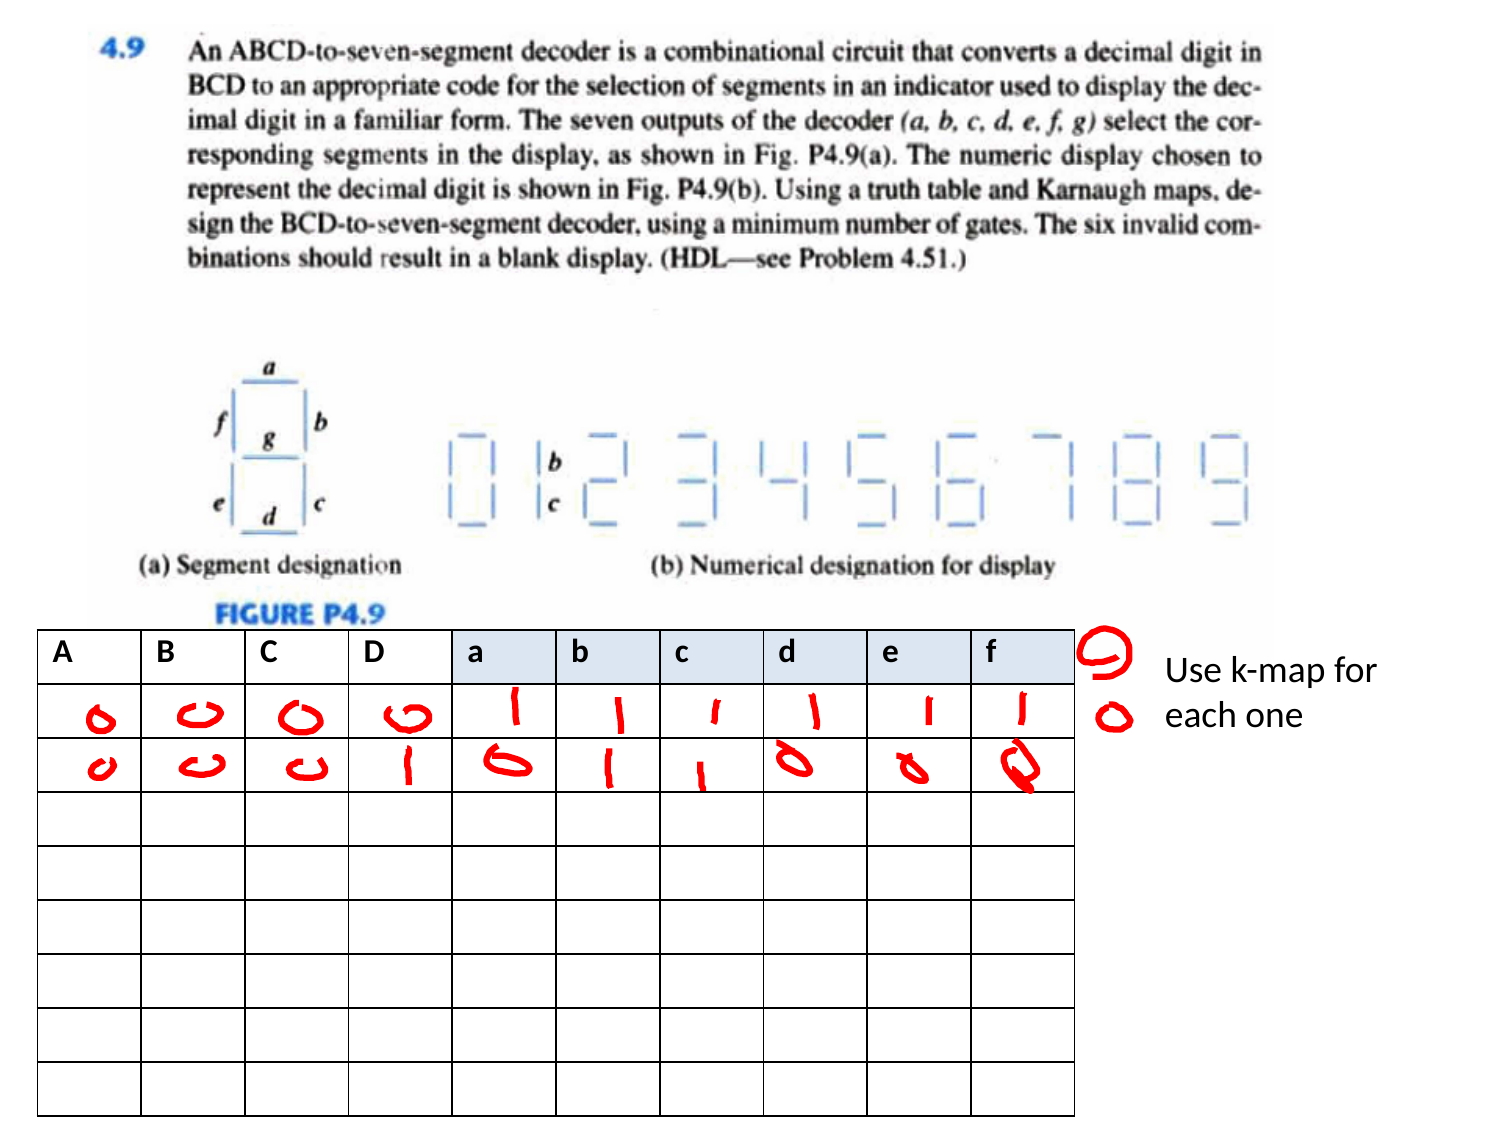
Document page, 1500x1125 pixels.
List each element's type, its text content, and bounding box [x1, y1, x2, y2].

table_cell [349, 1063, 451, 1115]
table_cell [246, 1063, 348, 1115]
table_cell [661, 901, 763, 953]
table_cell [661, 1009, 763, 1061]
table_cell [142, 1063, 244, 1115]
table_cell [972, 847, 1074, 899]
table_cell [246, 801, 348, 845]
table_cell [246, 847, 348, 899]
table_cell [868, 847, 970, 899]
table_cell [142, 955, 244, 1007]
table_cell [38, 901, 140, 953]
table_cell [349, 847, 451, 899]
table_cell [764, 801, 866, 845]
table_cell [453, 801, 555, 845]
table_cell [142, 1009, 244, 1061]
table_cell [38, 1063, 140, 1115]
table_cell [972, 955, 1074, 1007]
table_cell [246, 901, 348, 953]
table_cell [453, 955, 555, 1007]
table_cell [453, 1063, 555, 1115]
table_cell [38, 1009, 140, 1061]
table_cell [349, 1009, 451, 1061]
table_cell [661, 847, 763, 899]
text_box Use k-map for each one [1149, 637, 1413, 743]
table_cell [557, 901, 659, 953]
table_cell [972, 1063, 1074, 1115]
table_cell [764, 955, 866, 1007]
table_cell [557, 801, 659, 845]
table_cell [868, 955, 970, 1007]
table_cell [38, 739, 84, 791]
table_cell [868, 801, 970, 845]
table_cell [246, 955, 348, 1007]
table_cell [868, 1063, 970, 1115]
table_cell [557, 847, 659, 899]
table_cell [557, 1009, 659, 1061]
table_cell [661, 955, 763, 1007]
table_cell [972, 801, 1074, 845]
table_cell [453, 1009, 555, 1061]
table_cell [661, 801, 763, 845]
table_cell [972, 901, 1074, 953]
picture [87, 24, 1274, 660]
table_cell [764, 1009, 866, 1061]
table_cell [38, 793, 140, 845]
table_cell [38, 685, 84, 737]
table_cell [38, 955, 140, 1007]
table_cell [349, 901, 451, 953]
table_cell [142, 847, 244, 899]
table_cell [764, 1063, 866, 1115]
table_cell [972, 1009, 1074, 1061]
table_cell [453, 847, 555, 899]
table_cell [349, 801, 451, 845]
table_header A [38, 631, 84, 683]
table_cell [868, 901, 970, 953]
table_cell [453, 901, 555, 953]
table_cell [142, 901, 244, 953]
table_cell [246, 1009, 348, 1061]
table_cell [764, 847, 866, 899]
table_cell [868, 1009, 970, 1061]
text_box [89, 628, 1131, 792]
table_cell [764, 901, 866, 953]
table_cell [349, 955, 451, 1007]
table_cell [661, 1063, 763, 1115]
table_cell [38, 847, 140, 899]
table_cell [557, 1063, 659, 1115]
table_cell [142, 801, 244, 845]
table_cell [557, 955, 659, 1007]
